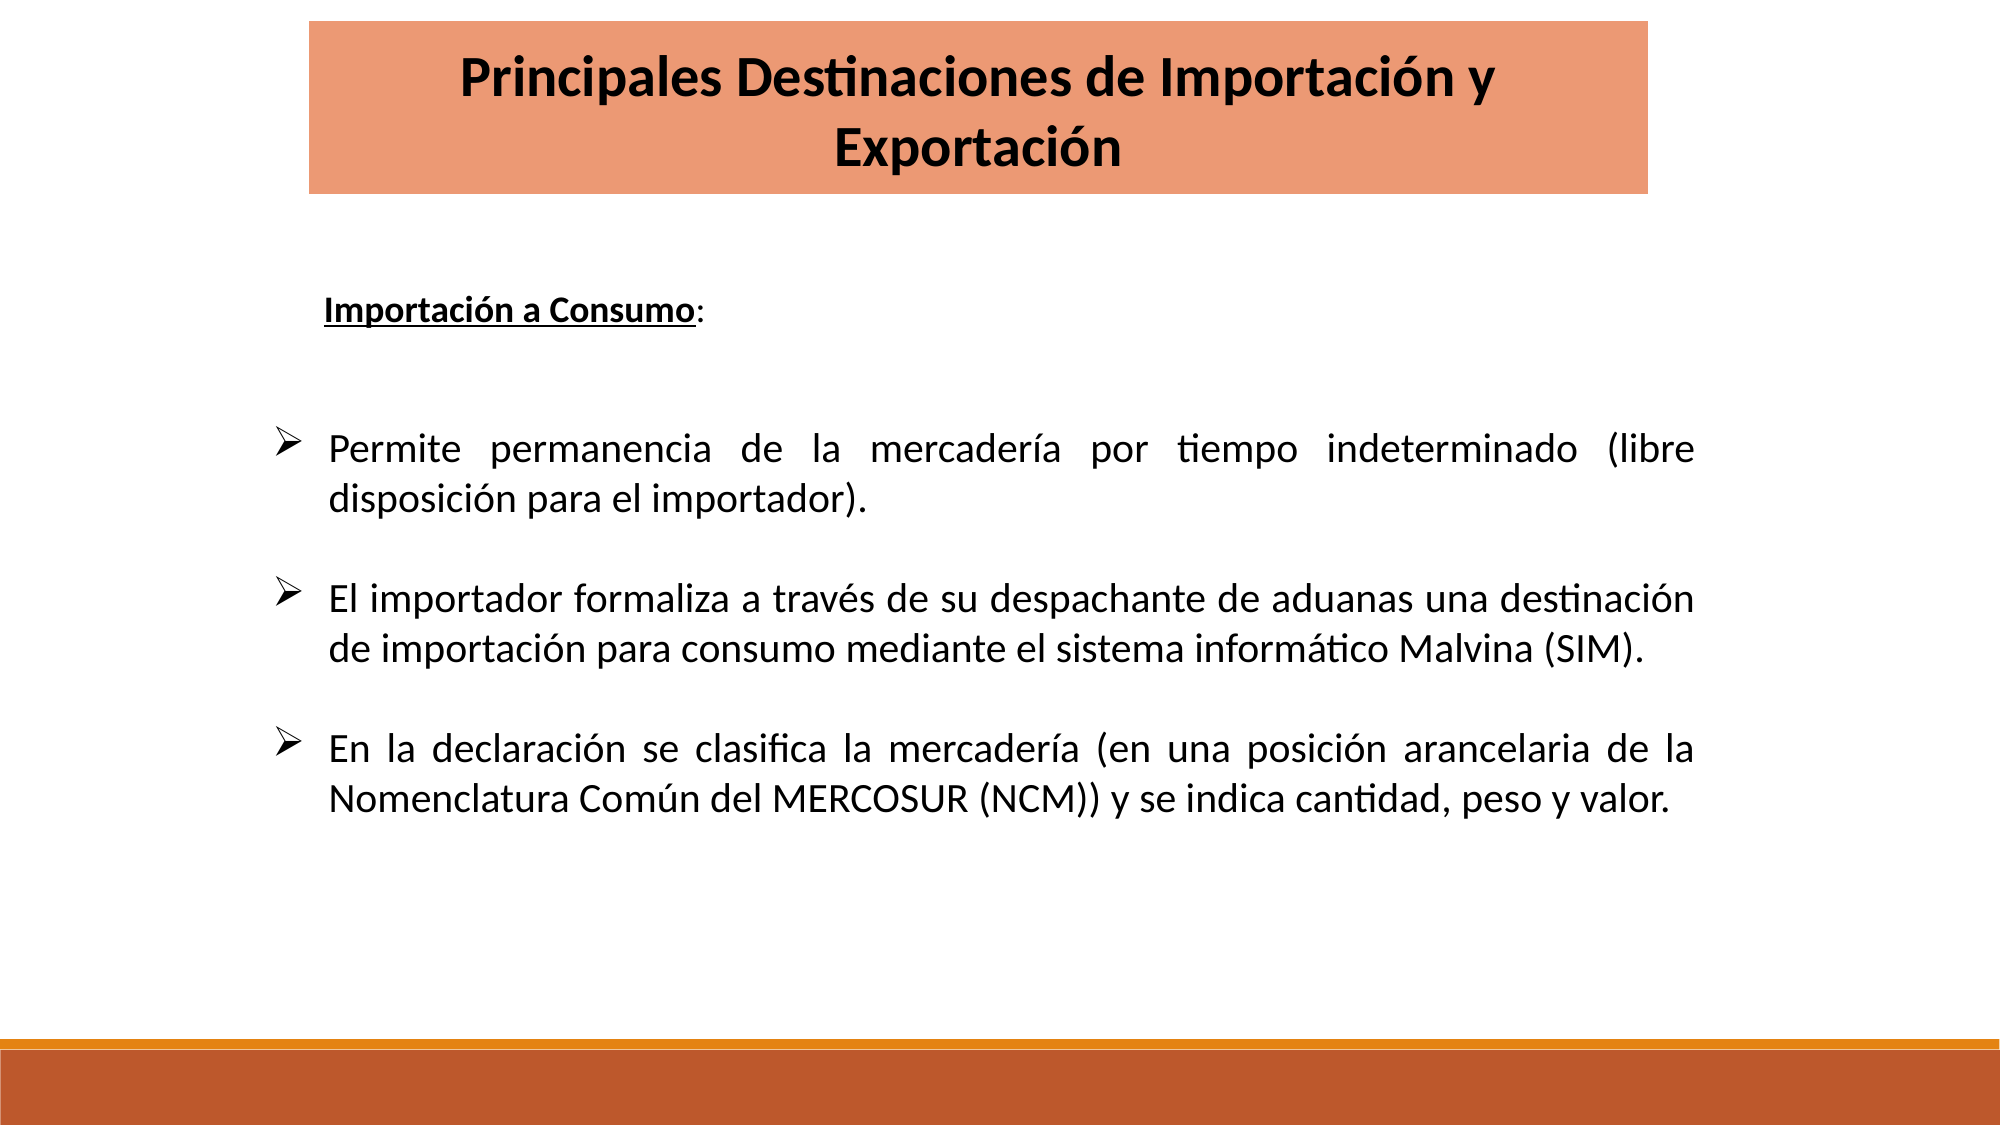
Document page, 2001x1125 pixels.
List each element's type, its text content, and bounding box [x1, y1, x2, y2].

text_box Permite permanencia de la mercadería por tiempo indeterminado (libre disposición para el importador). El importador formaliza a través de su despachante de aduanas una destinación de importación para consumo mediante el sistema informático Malvina (SIM). En la declaración se clasifica la mercadería (en una posición arancelaria de la Nomenclatura Común del MERCOSUR (NCM)) y se indica cantidad, peso y valor. [257, 413, 1711, 874]
text_box Importación a Consumo: [309, 277, 721, 338]
text_box Principales Destinaciones de Importación y Exportación [305, 17, 1652, 198]
